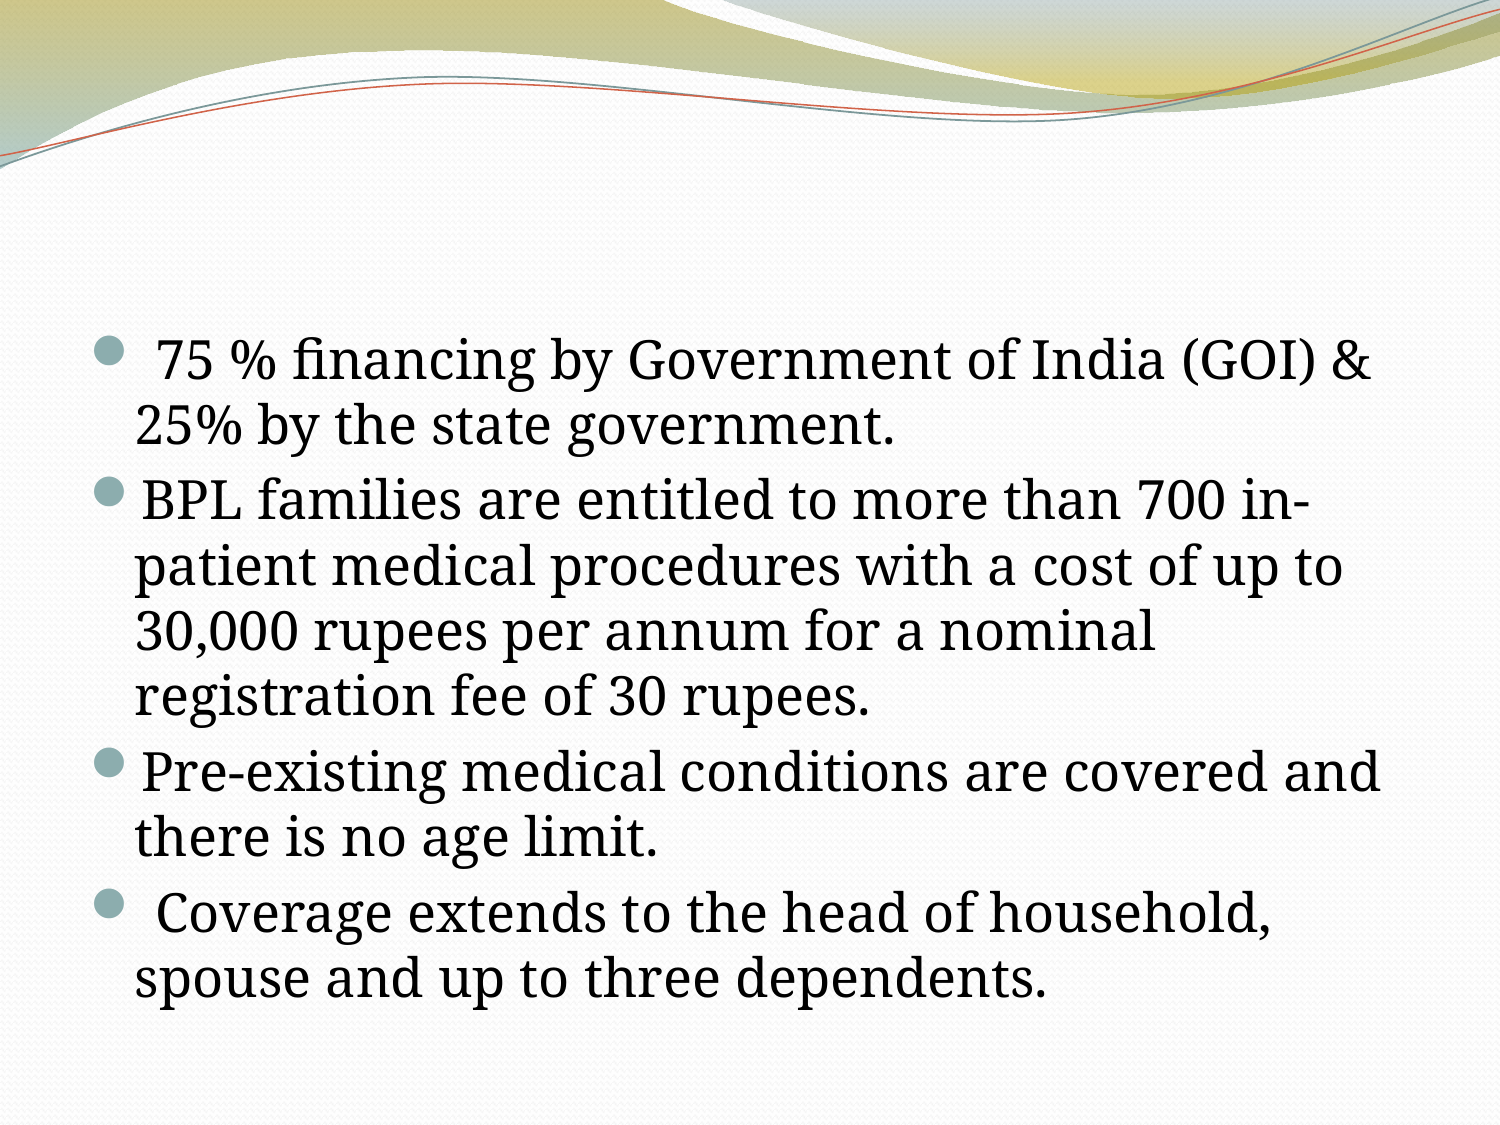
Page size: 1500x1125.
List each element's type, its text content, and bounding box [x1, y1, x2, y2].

list 75 % financing by Government of India (GOI) & 25% by the state government. BPL families are entitled to more than 700 in-patient medical procedures with a cost of up to 30,000 rupees per annum for a nominal registration fee of 30 rupees. Pre-existing medical conditions are covered and there is no age limit. Coverage extends to the head of household, spouse and up to three dependents. [75, 317, 1425, 1038]
